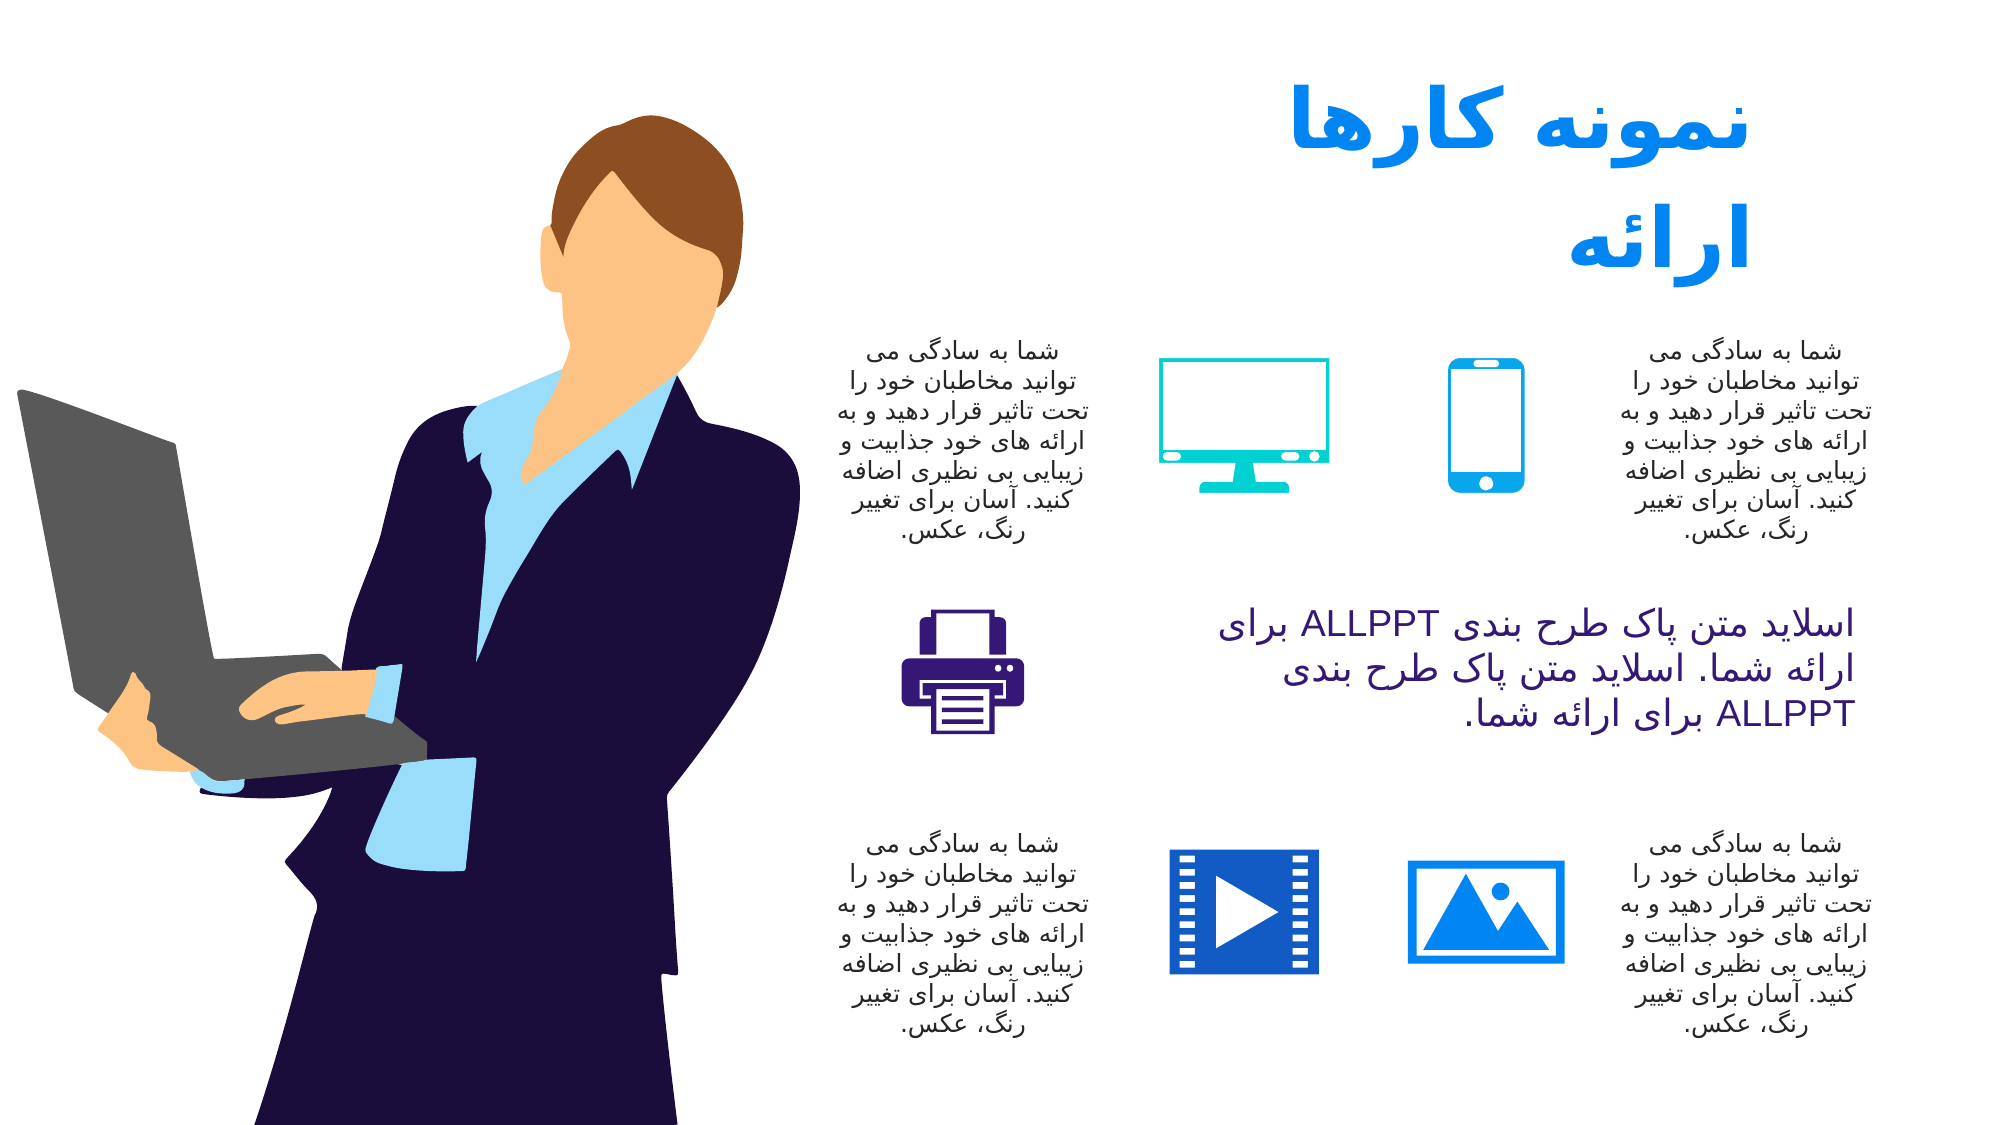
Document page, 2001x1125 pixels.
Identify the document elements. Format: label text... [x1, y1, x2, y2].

text_box ارائه [1047, 174, 1769, 293]
text_box شما به سادگی می توانید مخاطبان خود را تحت تاثیر قرار دهید و به ارائه های خود جذابیت و زیبایی بی نظیری اضافه کنید. آسان برای تغییر رنگ، عکس. [1603, 326, 1889, 552]
text_box نمونه کارها [1047, 56, 1769, 174]
text_box [918, 608, 1008, 656]
text_box شما به سادگی می توانید مخاطبان خود را تحت تاثیر قرار دهید و به ارائه های خود جذابیت و زیبایی بی نظیری اضافه کنید. آسان برای تغییر رنگ، عکس. [819, 819, 1106, 1045]
text_box شما به سادگی می توانید مخاطبان خود را تحت تاثیر قرار دهید و به ارائه های خود جذابیت و زیبایی بی نظیری اضافه کنید. آسان برای تغییر رنگ، عکس. [819, 326, 1106, 552]
text_box [1445, 355, 1528, 496]
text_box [16, 115, 800, 1125]
text_box [1169, 849, 1320, 975]
text_box [1407, 860, 1566, 965]
text_box شما به سادگی می توانید مخاطبان خود را تحت تاثیر قرار دهید و به ارائه های خود جذابیت و زیبایی بی نظیری اضافه کنید. آسان برای تغییر رنگ، عکس. [1603, 819, 1889, 1045]
text_box [1156, 355, 1332, 496]
text_box اسلاید متن پاک طرح بندی ALLPPT برای ارائه شما. اسلاید متن پاک طرح بندی ALLPPT برای ارائه شما. [1157, 591, 1871, 741]
text_box [900, 657, 1026, 736]
